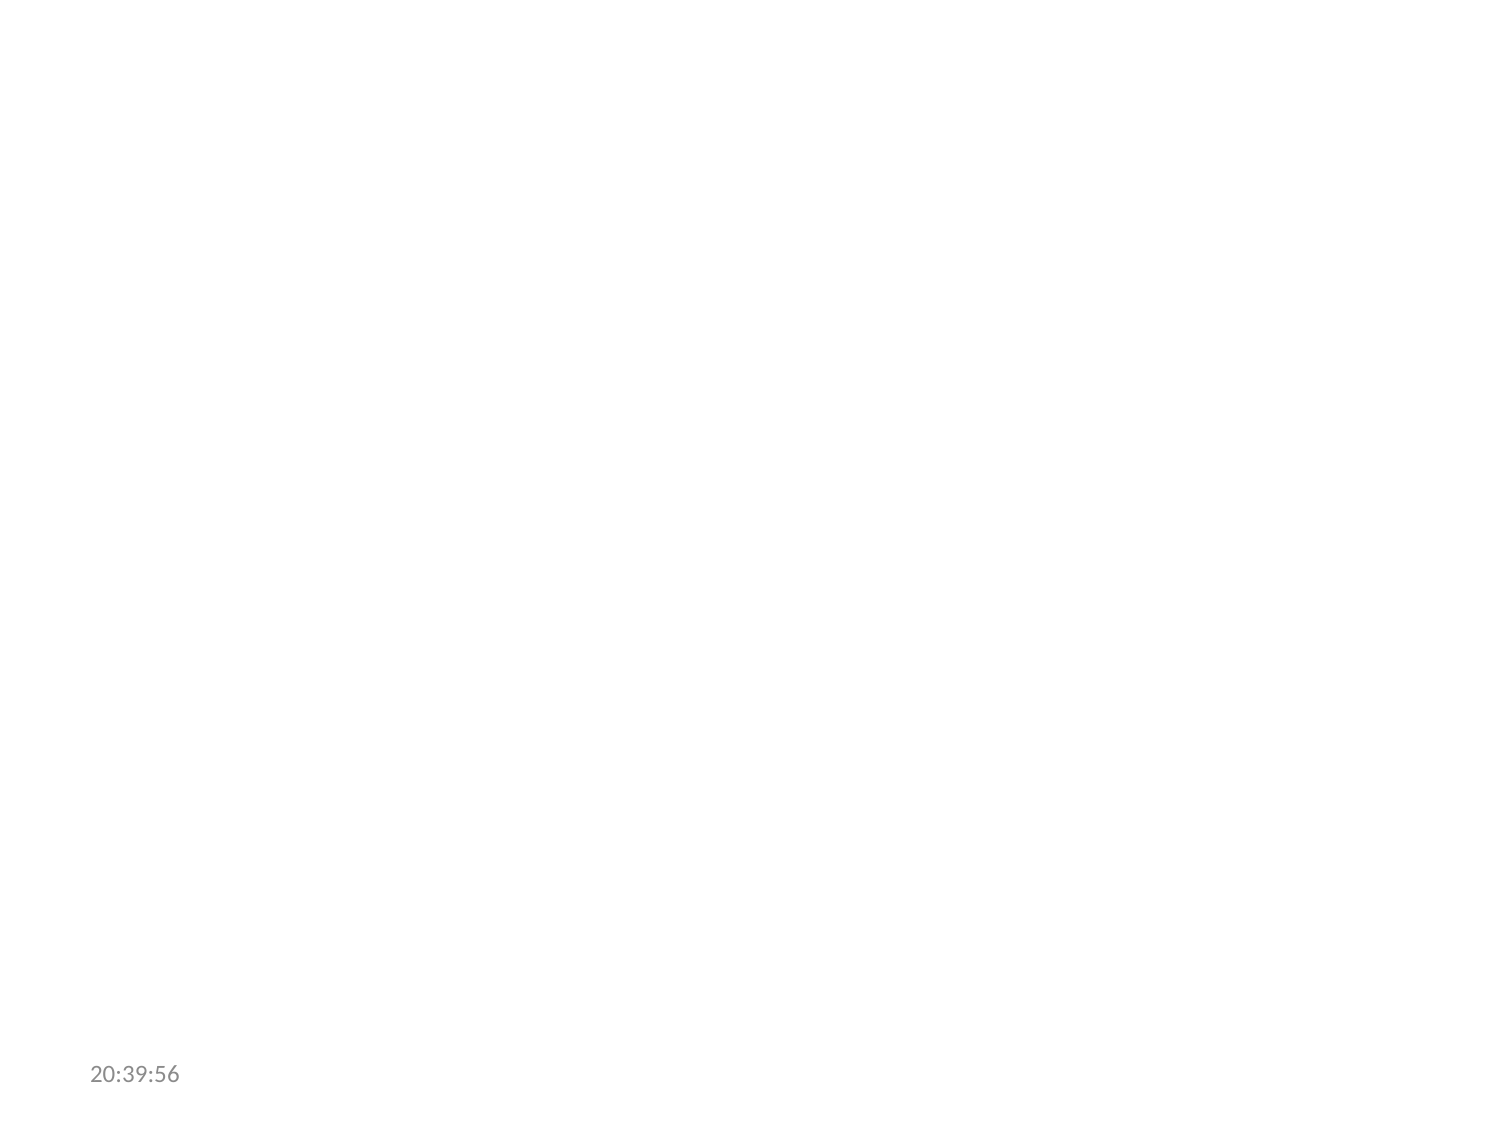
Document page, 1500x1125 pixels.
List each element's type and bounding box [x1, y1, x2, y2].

slide_number [75, 1042, 425, 1103]
